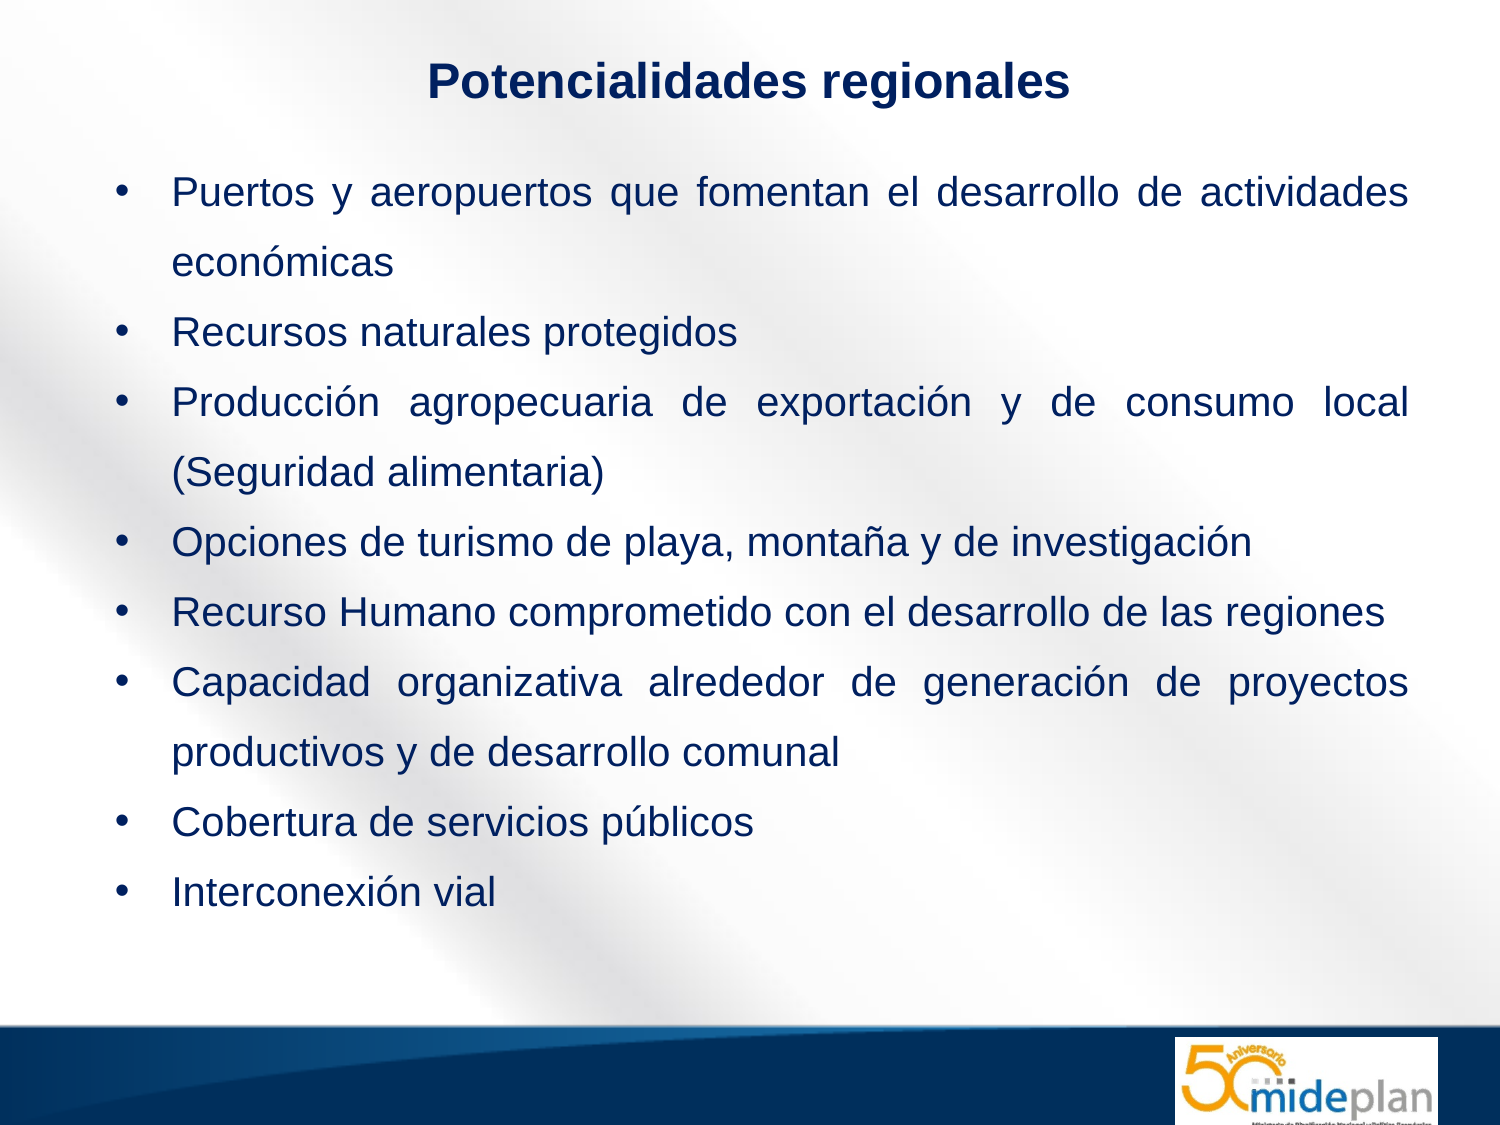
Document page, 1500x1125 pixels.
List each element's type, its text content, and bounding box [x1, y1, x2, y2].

picture [0, 0, 1500, 1125]
title Potencialidades regionales [74, 44, 1426, 113]
list Puertos y aeropuertos que fomentan el desarrollo de actividades económicas Recursos naturales protegidos Producción agropecuaria de exportación y de consumo local (Seguridad alimentaria) Opciones de turismo de playa, montaña y de investigación Recurso Humano comprometido con el desarrollo de las regiones Capacidad organizativa alrededor de generación de proyectos productivos y de desarrollo comunal Cobertura de servicios públicos Interconexión vial [99, 137, 1426, 951]
